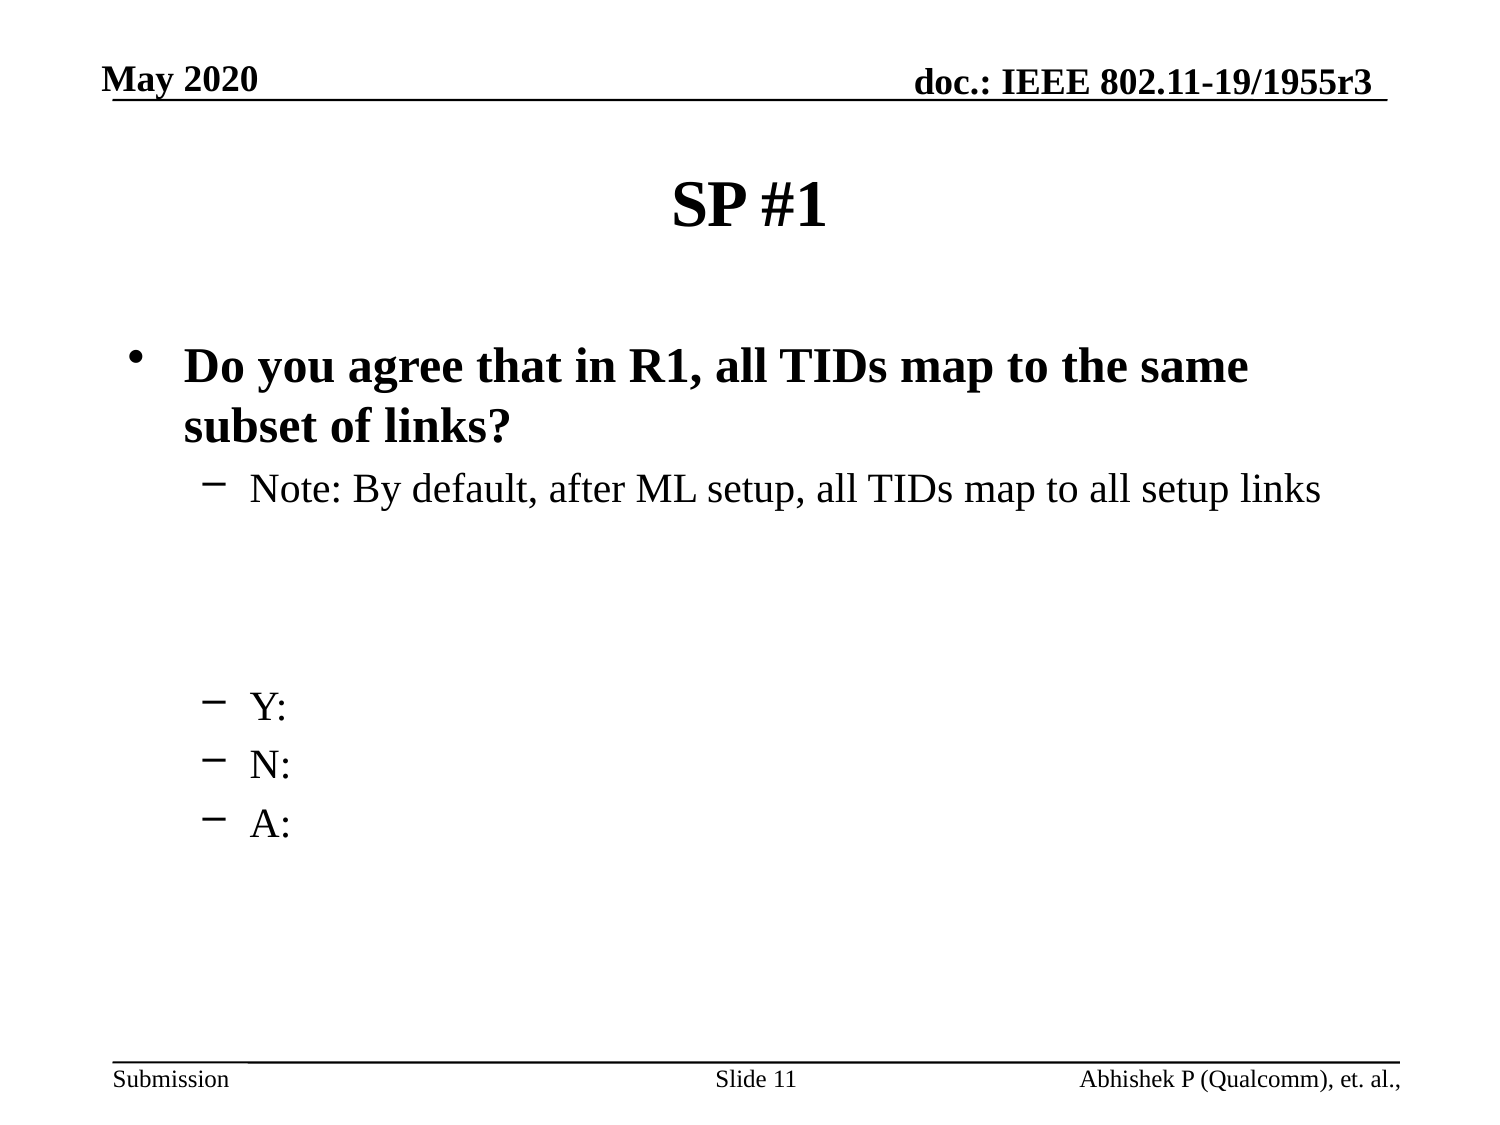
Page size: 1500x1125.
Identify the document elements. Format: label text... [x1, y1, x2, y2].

footer Abhishek P (Qualcomm), et. al., [949, 1061, 1402, 1093]
title SP #1 [112, 112, 1388, 288]
list Do you agree that in R1, all TIDs map to the same subset of links? Note: By default, after ML setup, all TIDs map to all setup links Y: N: A: [112, 324, 1402, 1052]
slide_number Slide 11 [712, 1061, 801, 1093]
